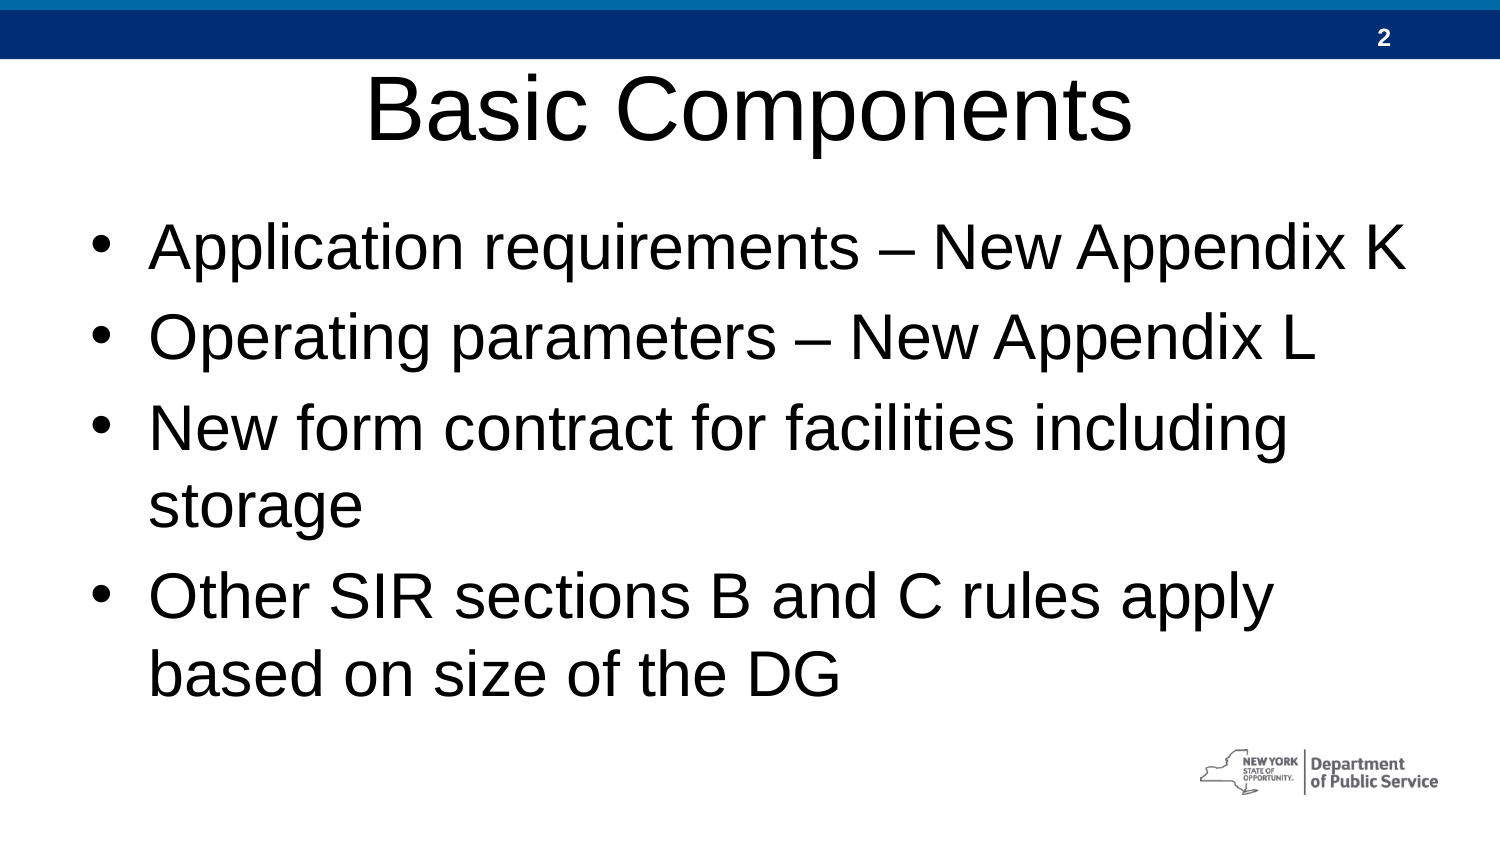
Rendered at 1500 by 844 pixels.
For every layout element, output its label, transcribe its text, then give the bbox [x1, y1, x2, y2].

title Basic Components [75, 33, 1425, 175]
list Application requirements – New Appendix K Operating parameters – New Appendix L New form contract for facilities including storage Other SIR sections B and C rules apply based on size of the DG [75, 196, 1425, 722]
picture [1200, 749, 1438, 795]
